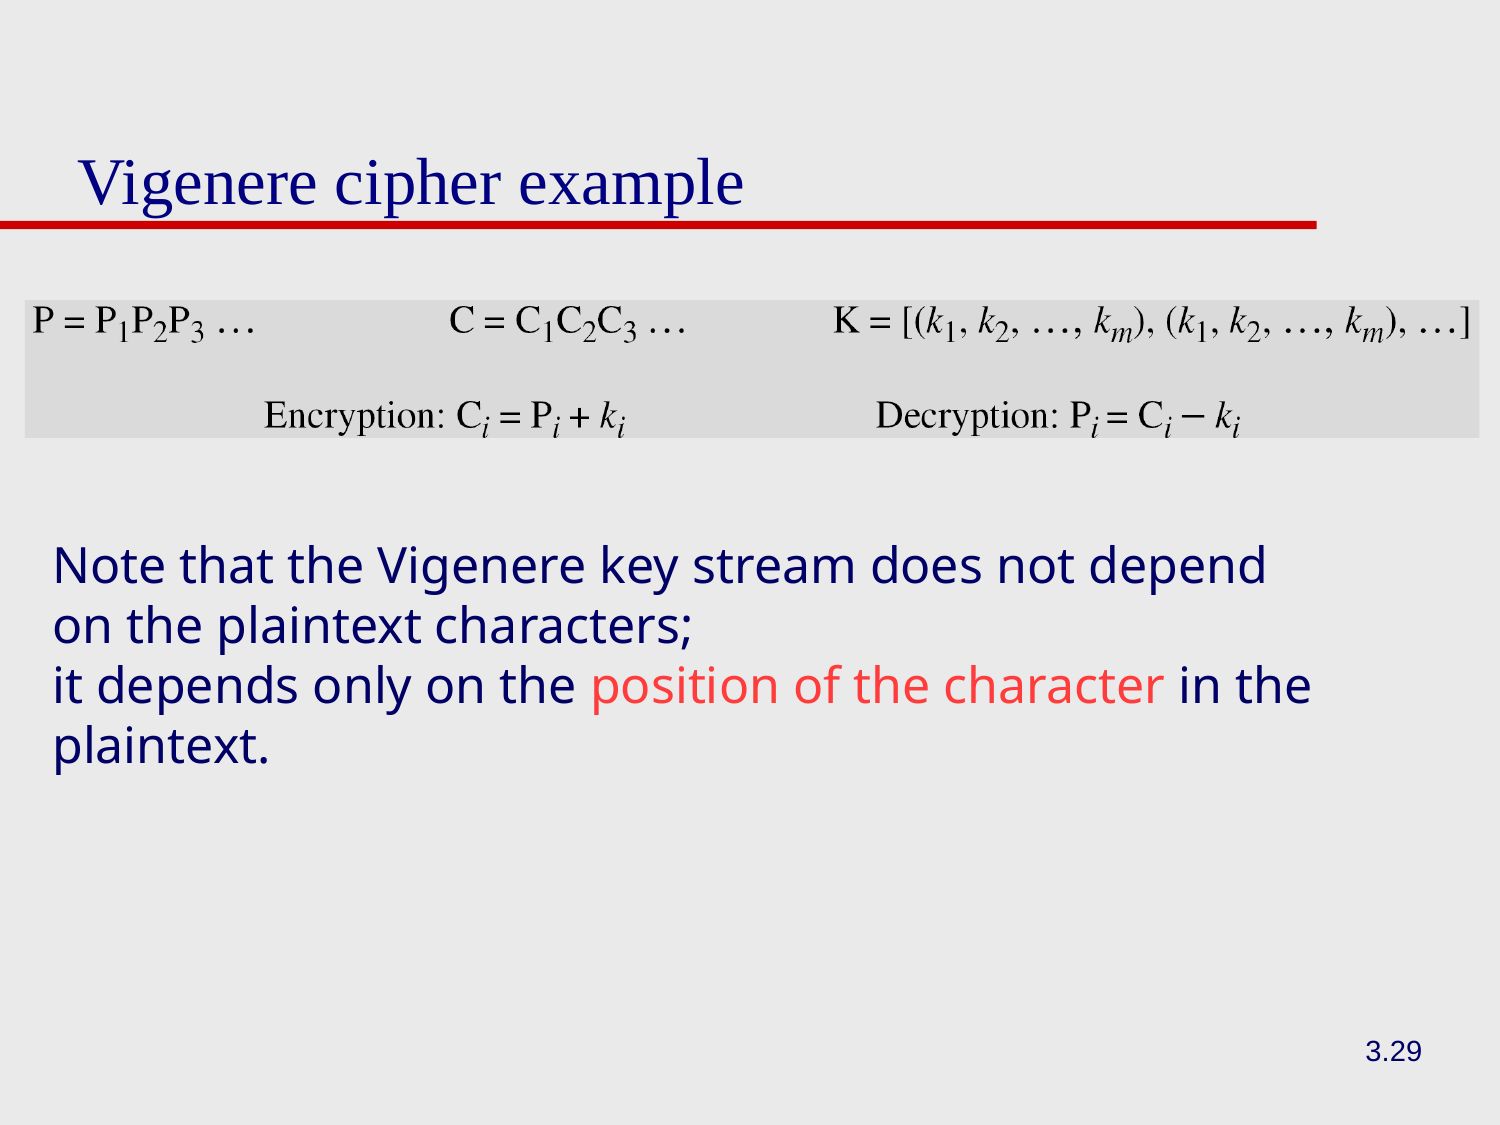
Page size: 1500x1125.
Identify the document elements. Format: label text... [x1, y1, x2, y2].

slide_number 3.29 [1124, 1012, 1438, 1088]
text_box Note that the Vigenere key stream does not depend on the plaintext characters; it depends only on the position of the character in the plaintext. [37, 526, 1463, 782]
title Vigenere cipher example [62, 43, 1338, 226]
picture [24, 299, 1480, 438]
